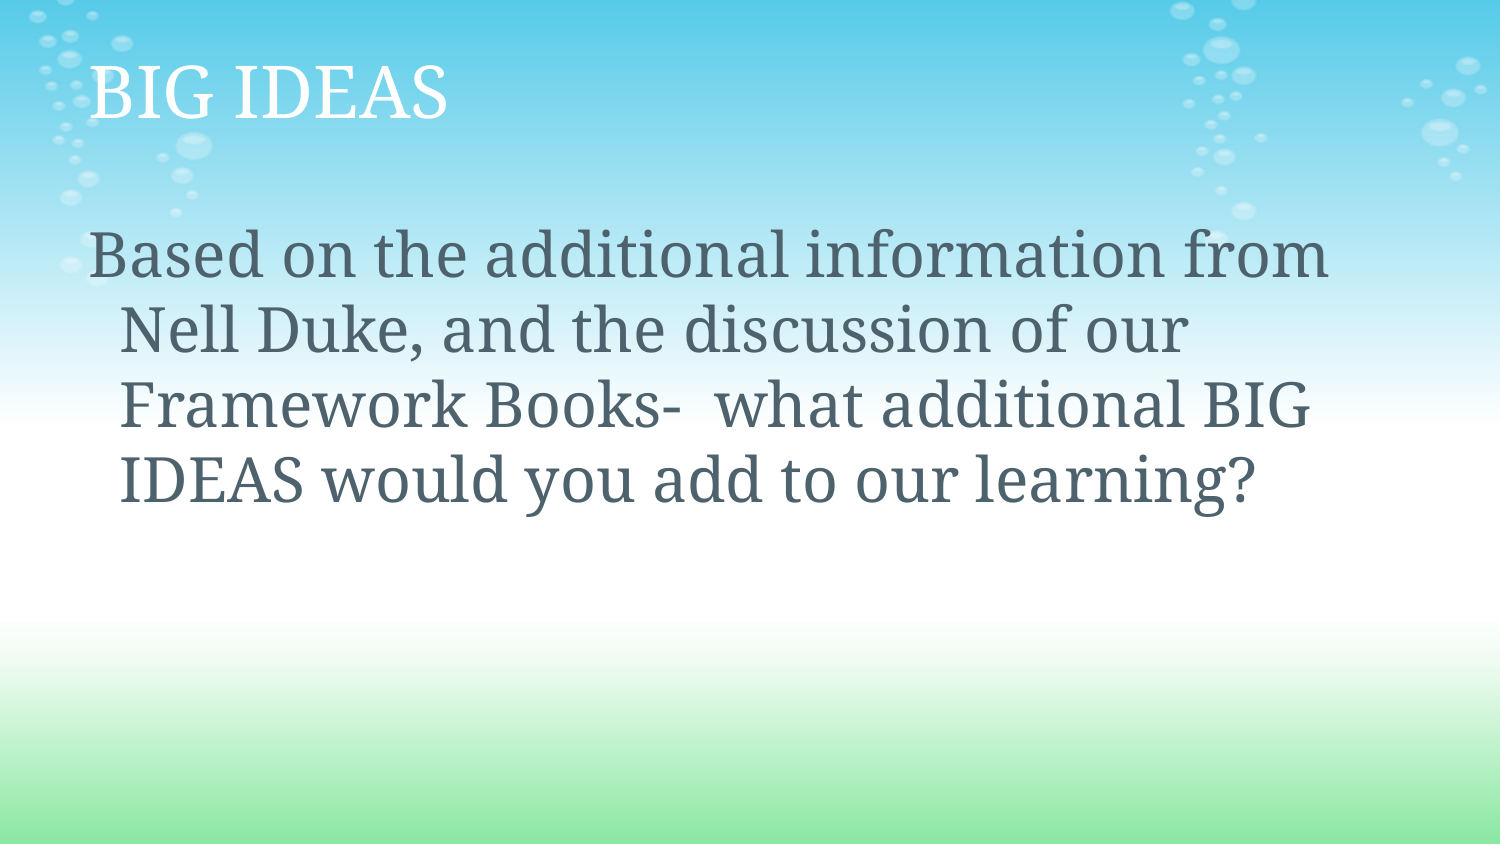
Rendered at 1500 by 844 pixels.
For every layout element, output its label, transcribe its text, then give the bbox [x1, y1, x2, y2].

list Based on the additional information from Nell Duke, and the discussion of our Framework Books- what additional BIG IDEAS would you add to our learning? [45, 202, 1455, 810]
title BIG IDEAS [45, 33, 1455, 135]
picture [0, 0, 1500, 844]
